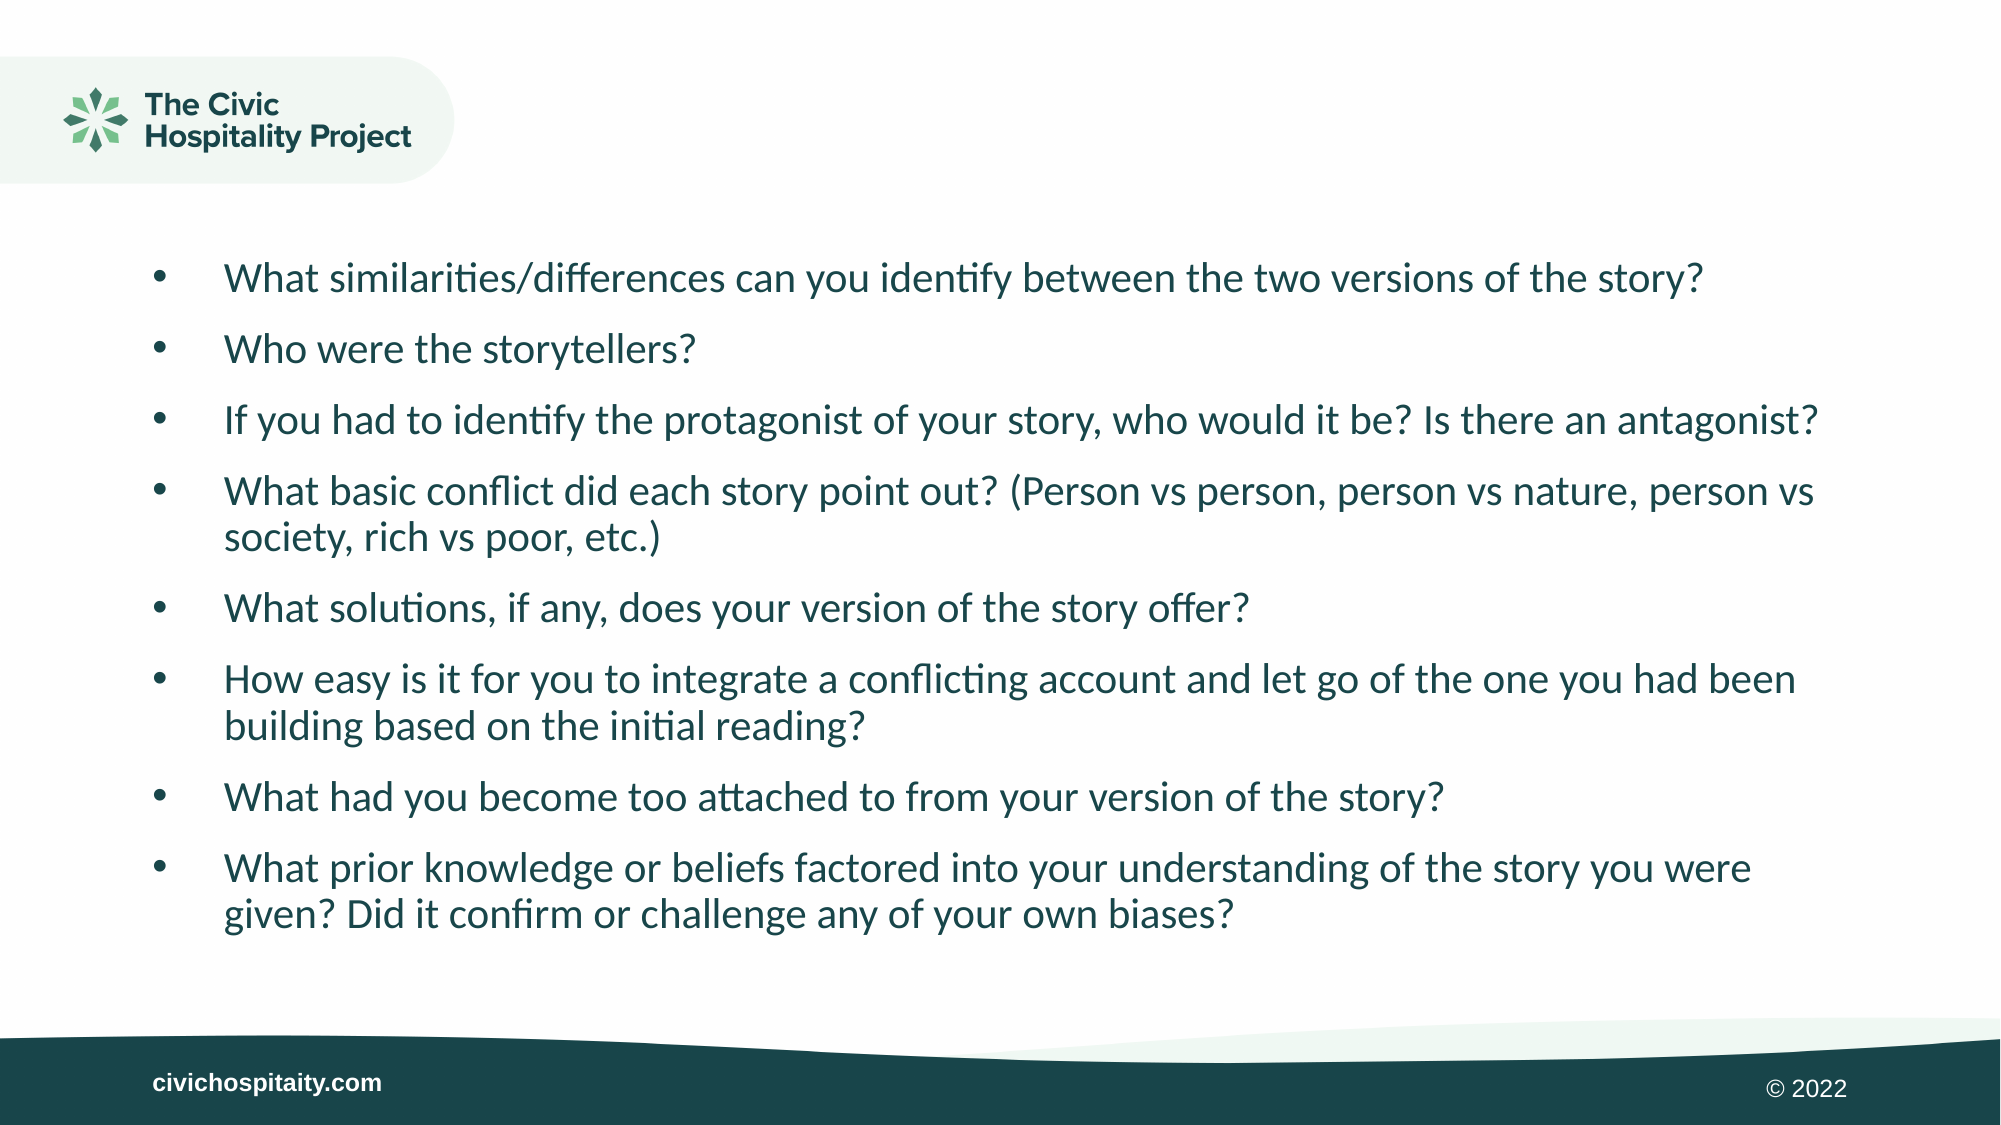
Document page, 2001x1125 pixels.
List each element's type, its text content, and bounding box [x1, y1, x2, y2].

list What similarities/differences can you identify between the two versions of the story? Who were the storytellers? If you had to identify the protagonist of your story, who would it be? Is there an antagonist? What basic conflict did each story point out? (Person vs person, person vs nature, person vs society, rich vs poor, etc.) What solutions, if any, does your version of the story offer? How easy is it for you to integrate a conflicting account and let go of the one you had been building based on the initial reading? What had you become too attached to from your version of the story? What prior knowledge or beliefs factored into your understanding of the story you were given? Did it confirm or challenge any of your own biases? [137, 247, 1863, 989]
picture [0, 0, 2001, 1125]
